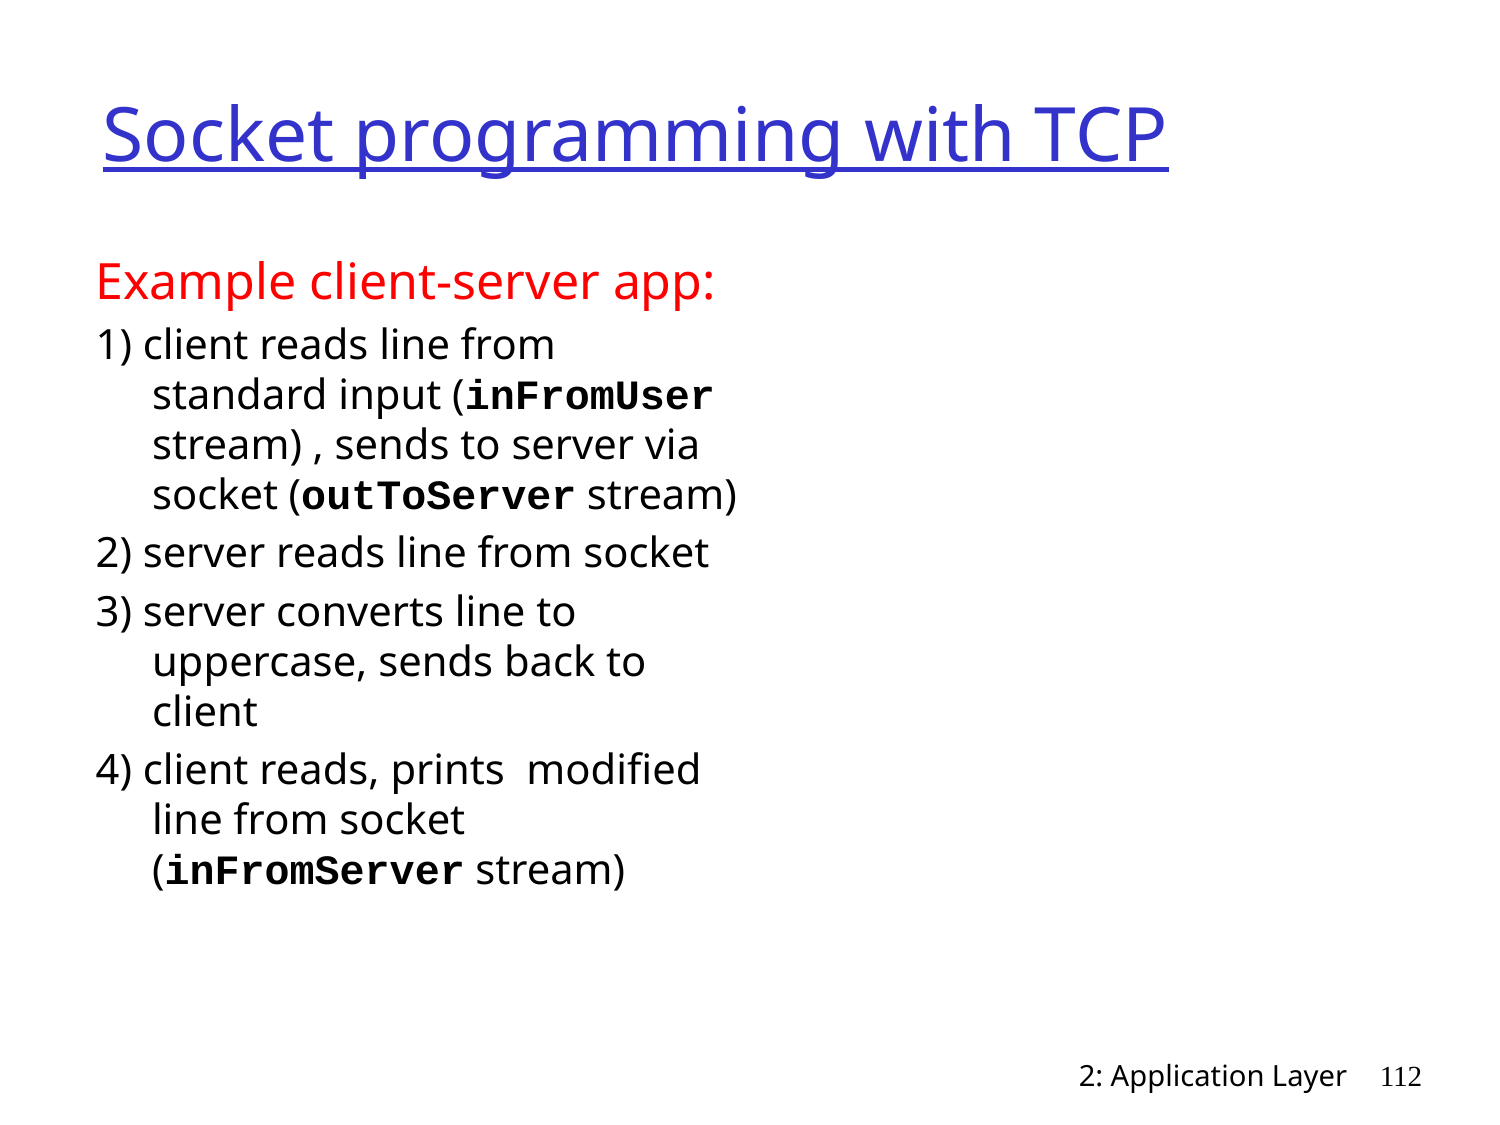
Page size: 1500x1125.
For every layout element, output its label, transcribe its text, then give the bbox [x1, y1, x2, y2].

title Socket programming with TCP [87, 37, 1363, 226]
list Example client-server app: 1) client reads line from standard input (inFromUser stream) , sends to server via socket (outToServer stream) 2) server reads line from socket 3) server converts line to uppercase, sends back to client 4) client reads, prints modified line from socket (inFromServer stream) [80, 241, 756, 1005]
footer 2: Application Layer [887, 1049, 1362, 1125]
slide_number 112 [1362, 1049, 1438, 1125]
